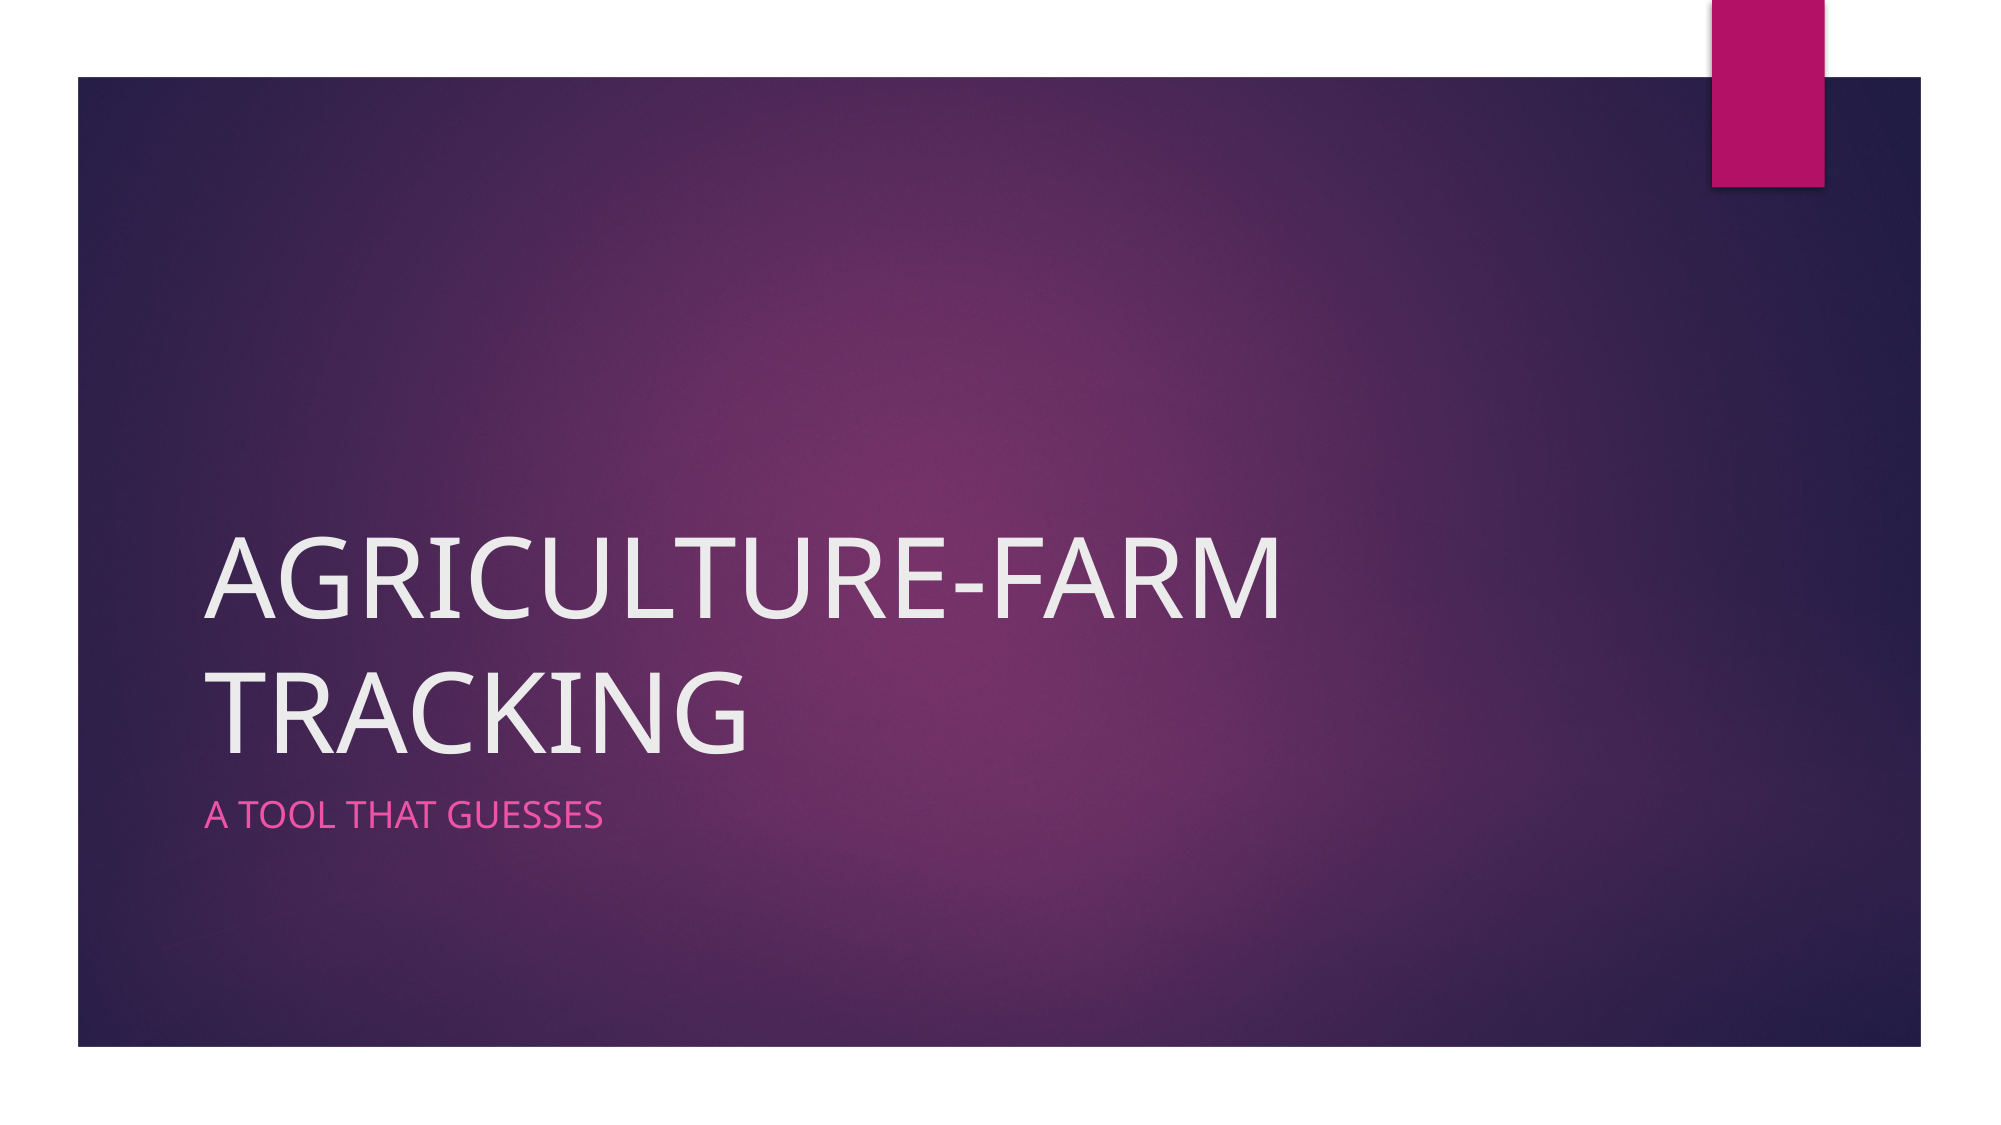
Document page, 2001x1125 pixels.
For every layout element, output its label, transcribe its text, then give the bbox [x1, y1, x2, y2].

subtitle A TOOL THAT GUESSES [189, 783, 1638, 925]
title AGRICULTURE-FARM TRACKING [189, 344, 1638, 783]
